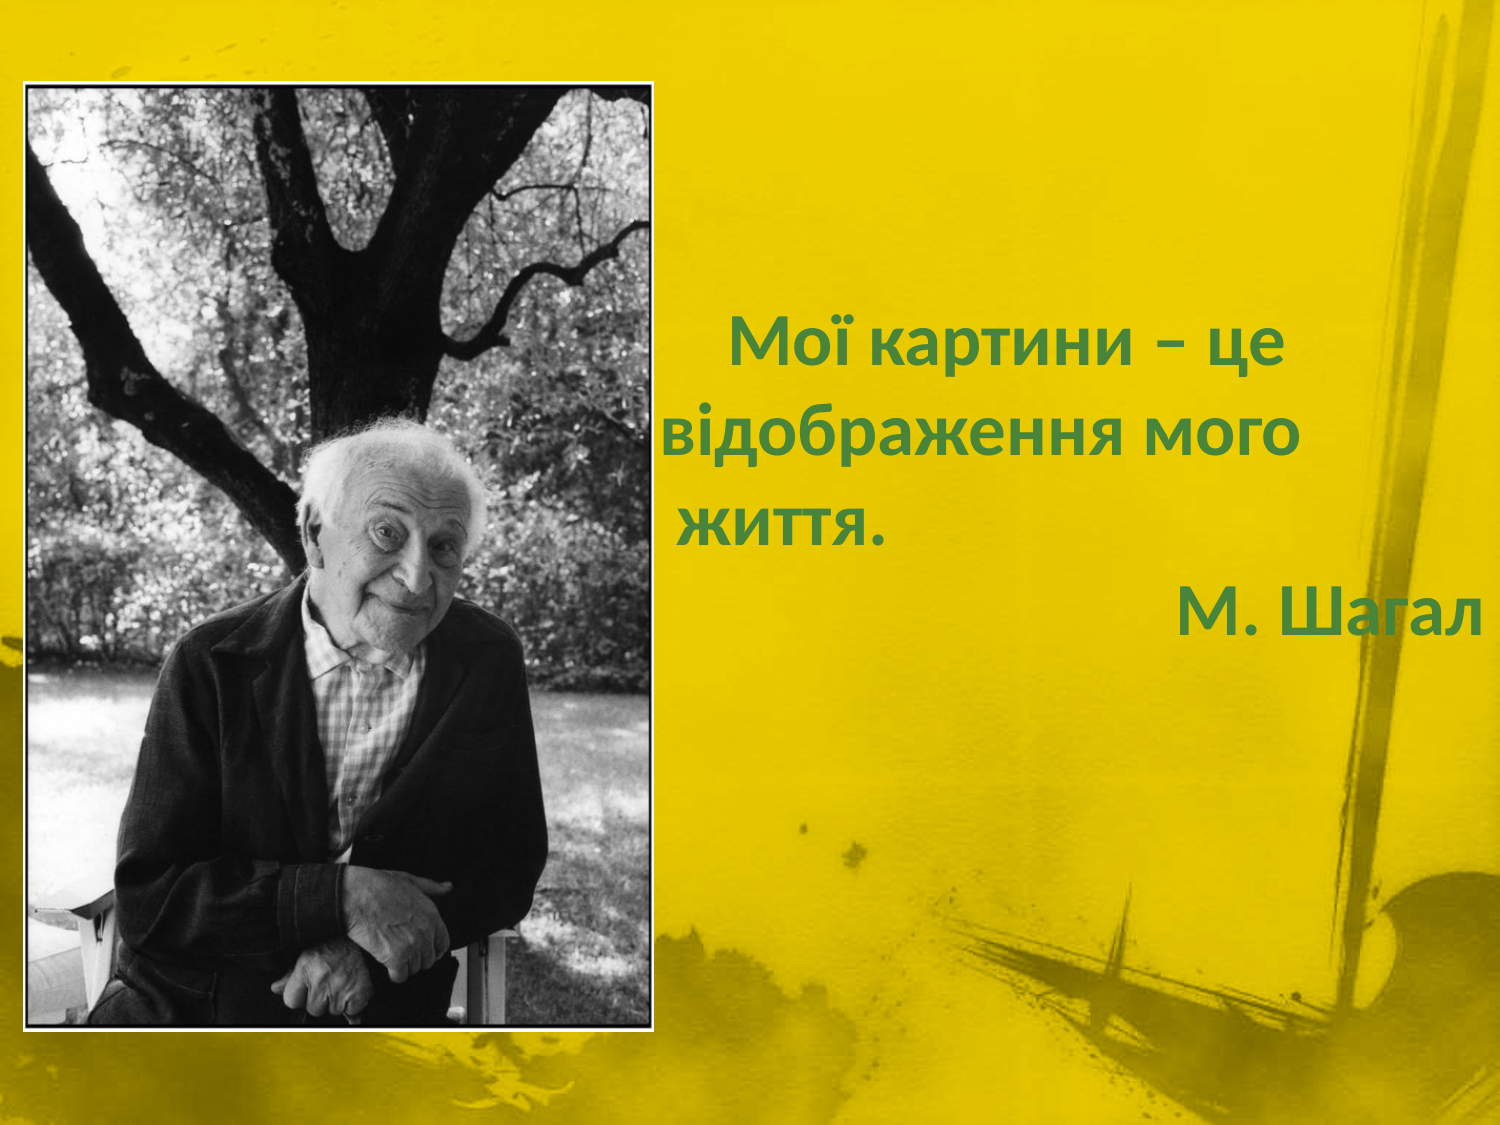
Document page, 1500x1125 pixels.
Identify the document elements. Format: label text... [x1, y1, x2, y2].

text_box Мої картини – це відображення мого життя. М. Шагал [660, 283, 1500, 658]
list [23, 81, 655, 1033]
